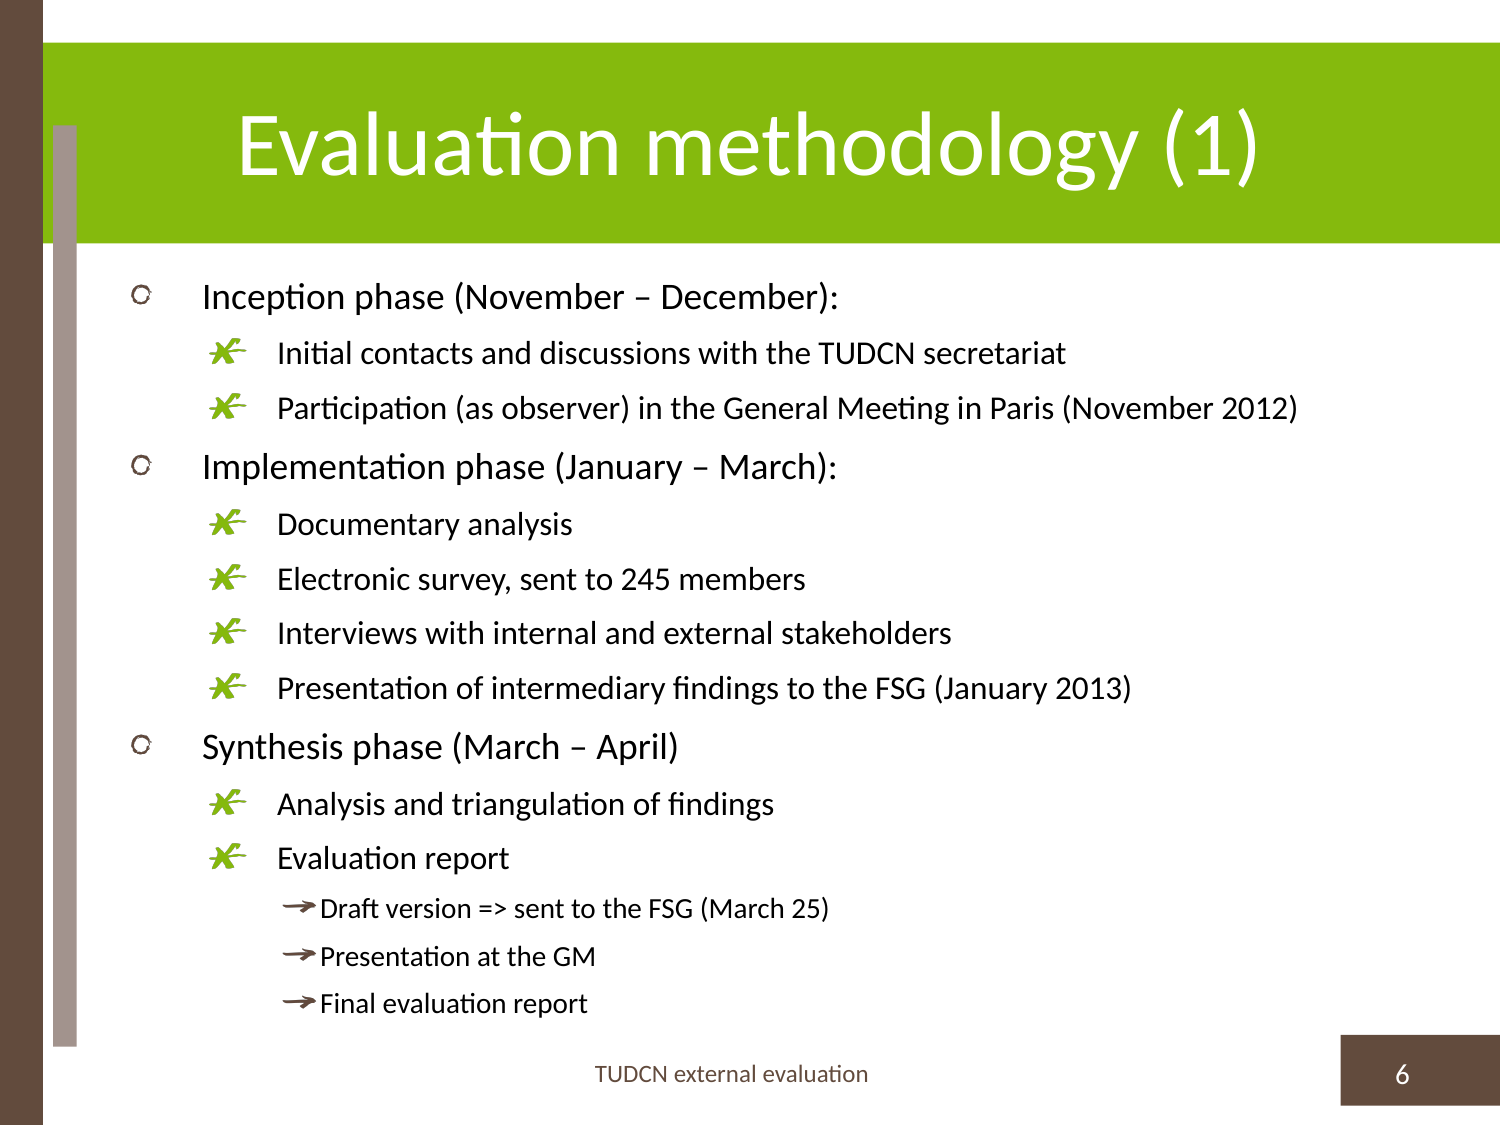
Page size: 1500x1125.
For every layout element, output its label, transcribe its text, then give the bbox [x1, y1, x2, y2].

footer TUDCN external evaluation [537, 1071, 928, 1103]
picture [202, 388, 252, 424]
picture [277, 991, 309, 1013]
picture [202, 559, 252, 595]
picture [202, 613, 252, 649]
picture [277, 896, 309, 917]
picture [202, 784, 252, 820]
title Evaluation methodology (1) [75, 45, 1425, 233]
picture [127, 281, 155, 308]
slide_number 6 [1074, 1071, 1425, 1103]
picture [127, 451, 155, 479]
picture [127, 731, 155, 758]
list Inception phase (November – December): Initial contacts and discussions with the TUDCN secretariat Participation (as observer) in the General Meeting in Paris (November 2012) Implementation phase (January – March): Documentary analysis Electronic survey, sent to 245 members Interviews with internal and external stakeholders Presentation of intermediary findings to the FSG (January 2013) Synthesis phase (March – April) Analysis and triangulation of findings Evaluation report Draft version => sent to the FSG (March 25) Presentation at the GM Final evaluation report [112, 255, 1425, 1071]
picture [202, 333, 252, 369]
picture [277, 944, 309, 965]
picture [202, 838, 252, 874]
picture [202, 504, 252, 540]
picture [202, 668, 252, 704]
